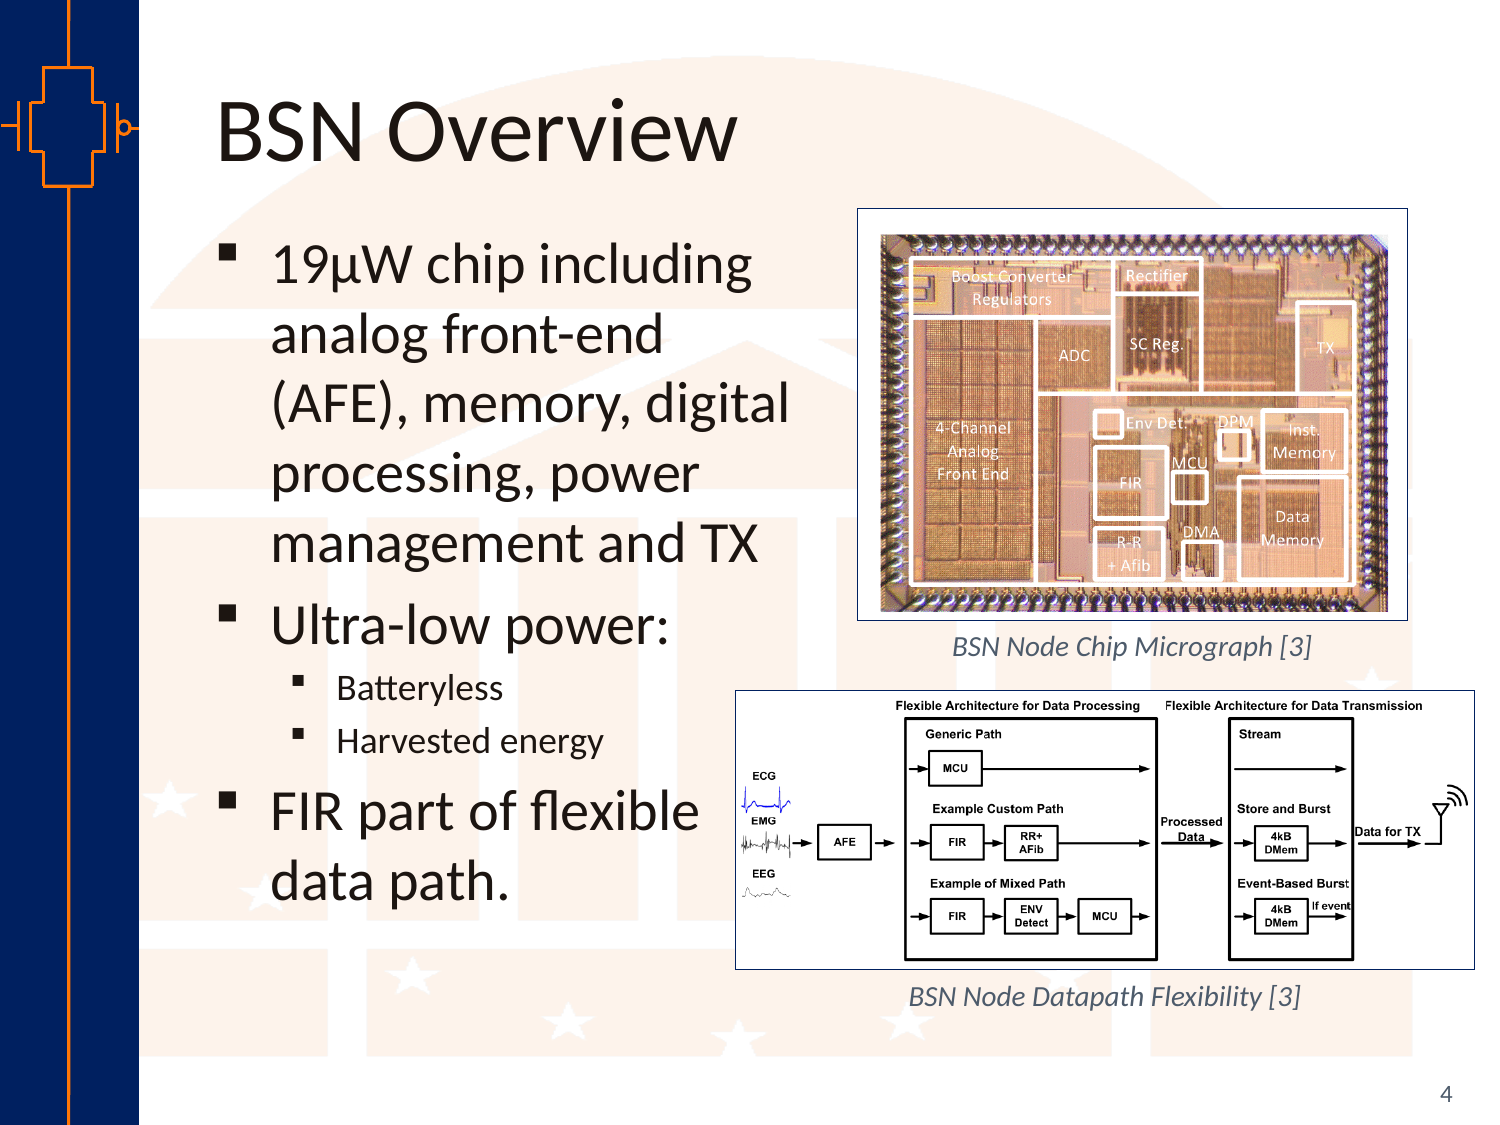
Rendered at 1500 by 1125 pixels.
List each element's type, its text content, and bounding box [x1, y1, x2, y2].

picture [734, 690, 1475, 970]
text_box BSN Node Chip Micrograph [3] [858, 629, 1407, 670]
slide_number 4 [1425, 1062, 1488, 1123]
list 19µW chip including analog front-end (AFE), memory, digital processing, power management and TX Ultra-low power: Batteryless Harvested energy FIR part of flexible data path. [199, 217, 812, 938]
title BSN Overview [200, 0, 1388, 188]
text_box BSN Node Datapath Flexibility [3] [735, 975, 1475, 1020]
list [857, 208, 1408, 621]
